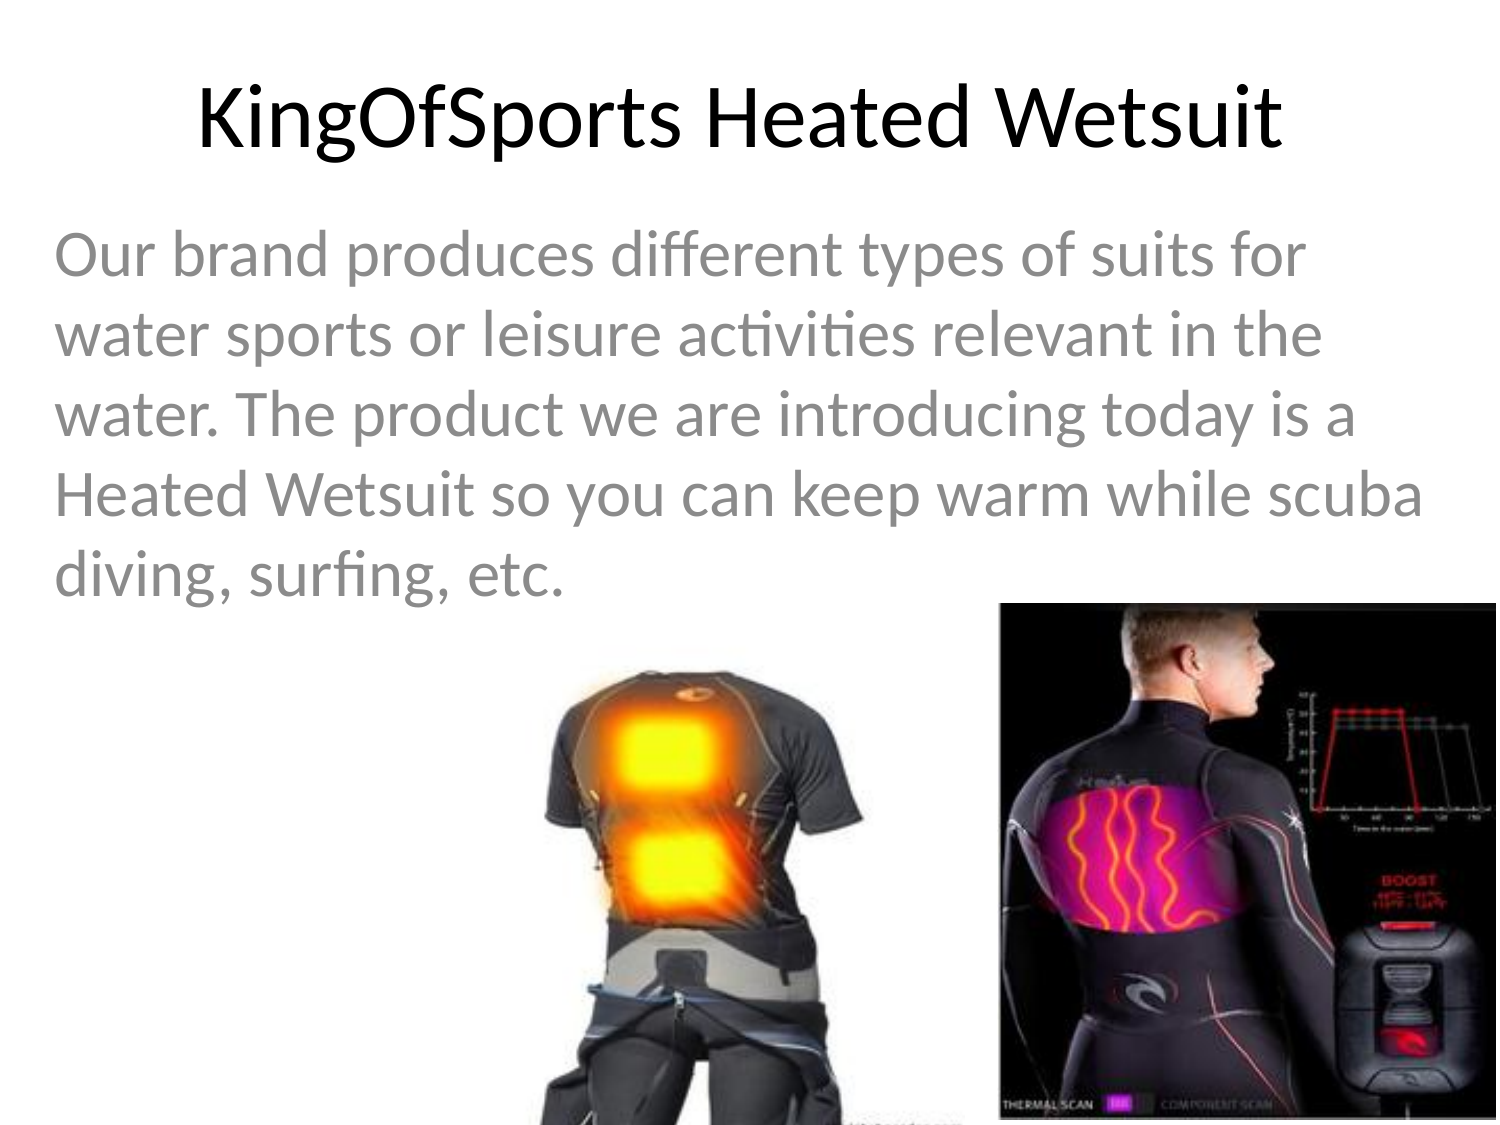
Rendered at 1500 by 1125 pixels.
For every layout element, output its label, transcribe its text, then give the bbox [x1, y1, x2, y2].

picture [454, 613, 965, 1125]
title KingOfSports Heated Wetsuit [104, 0, 1380, 202]
picture [997, 603, 1497, 1121]
subtitle Our brand produces different types of suits for water sports or leisure activities relevant in the water. The product we are introducing today is a Heated Wetsuit so you can keep warm while scuba diving, surfing, etc. [39, 202, 1465, 1099]
